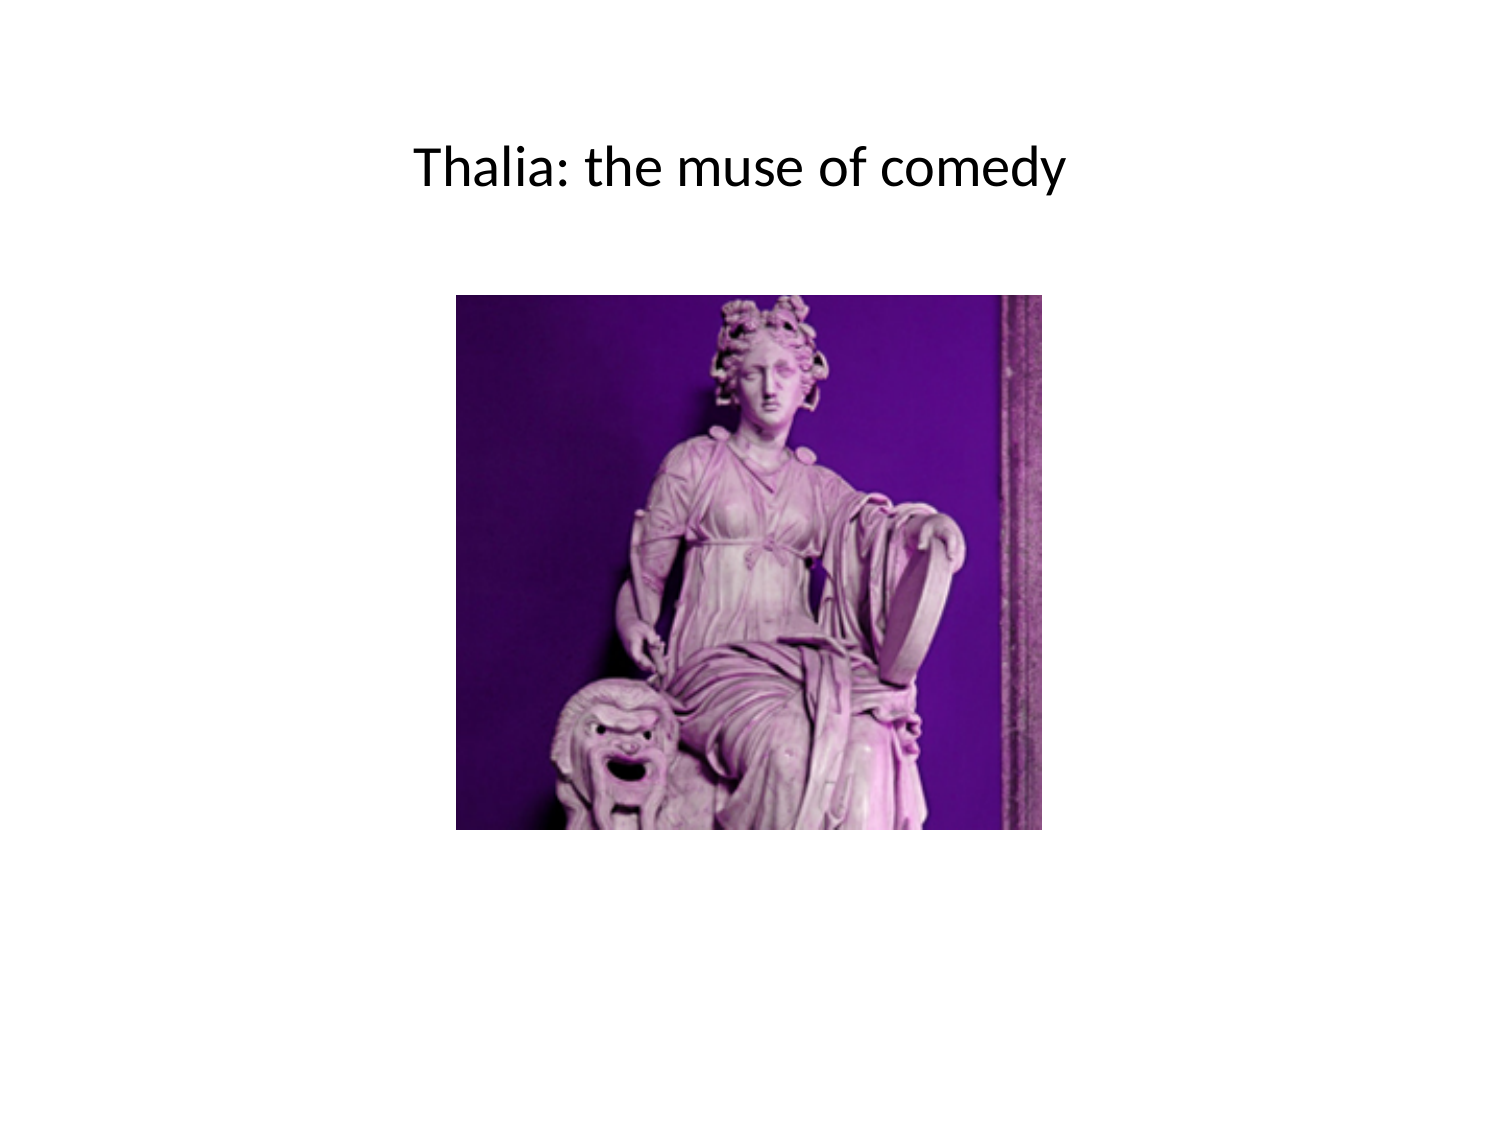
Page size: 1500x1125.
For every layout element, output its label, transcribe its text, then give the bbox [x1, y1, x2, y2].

text_box Thalia: the muse of comedy [399, 120, 1096, 206]
picture [455, 295, 1042, 830]
